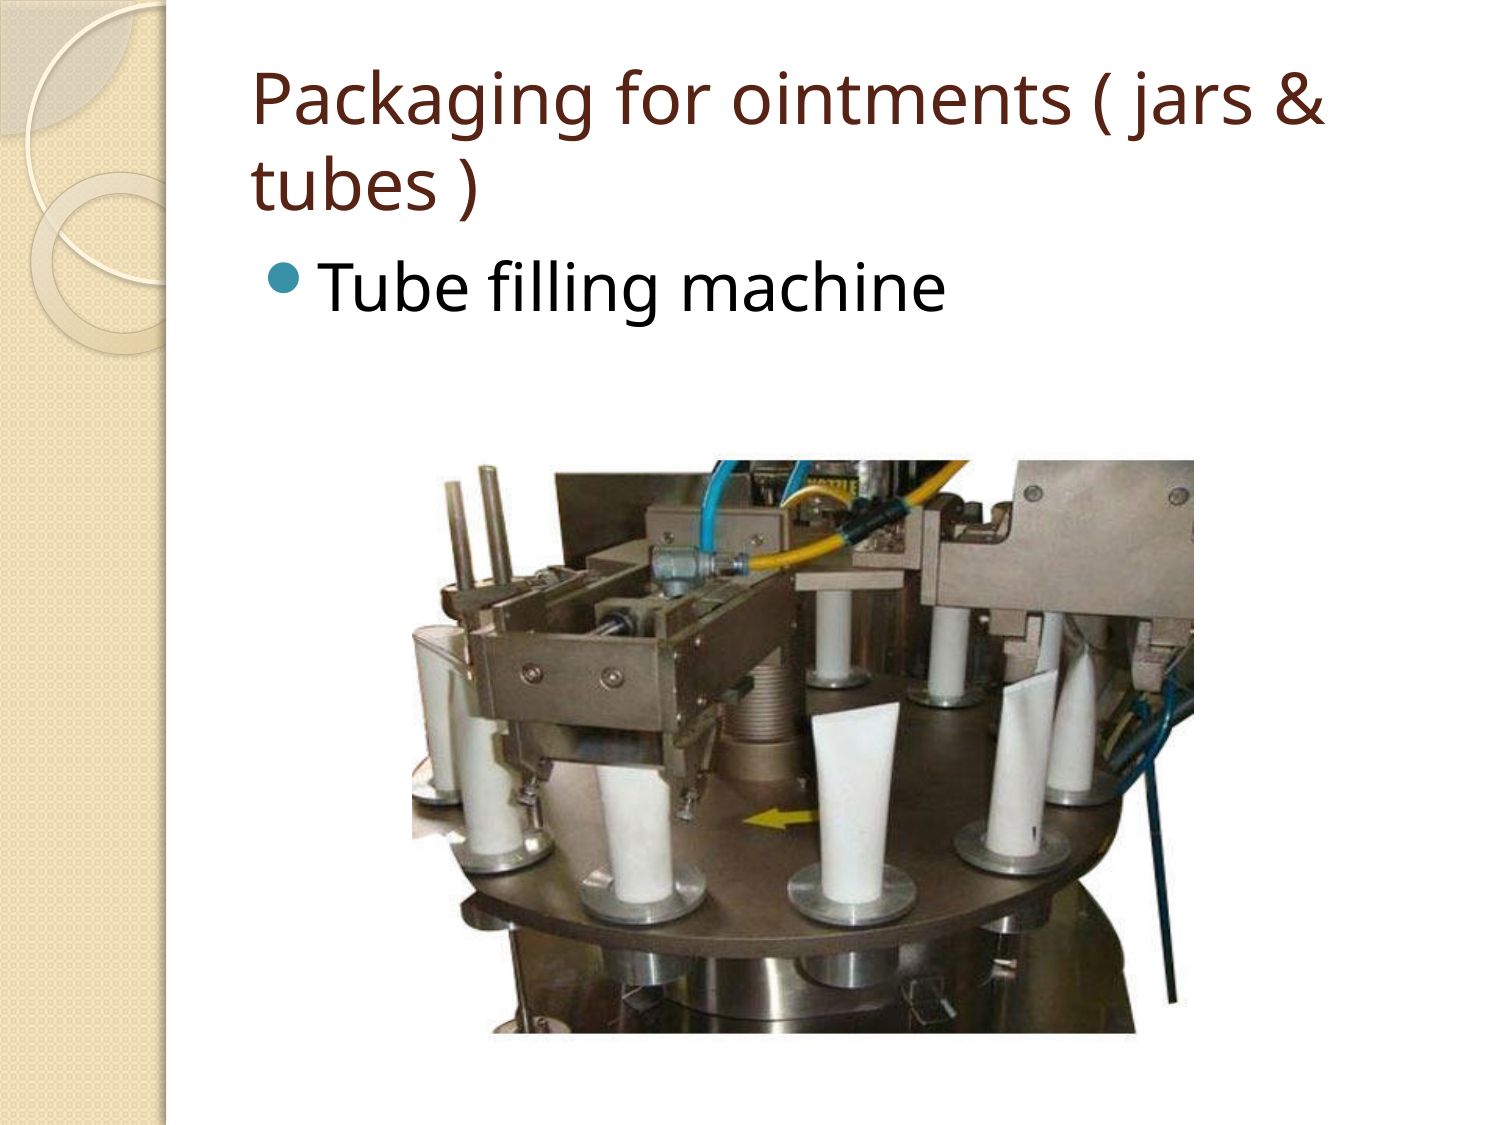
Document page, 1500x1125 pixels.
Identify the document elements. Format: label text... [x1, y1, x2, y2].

title Packaging for ointments ( jars & tubes ) [235, 45, 1466, 233]
list Tube filling machine [235, 237, 1466, 1025]
picture [412, 374, 1194, 1082]
